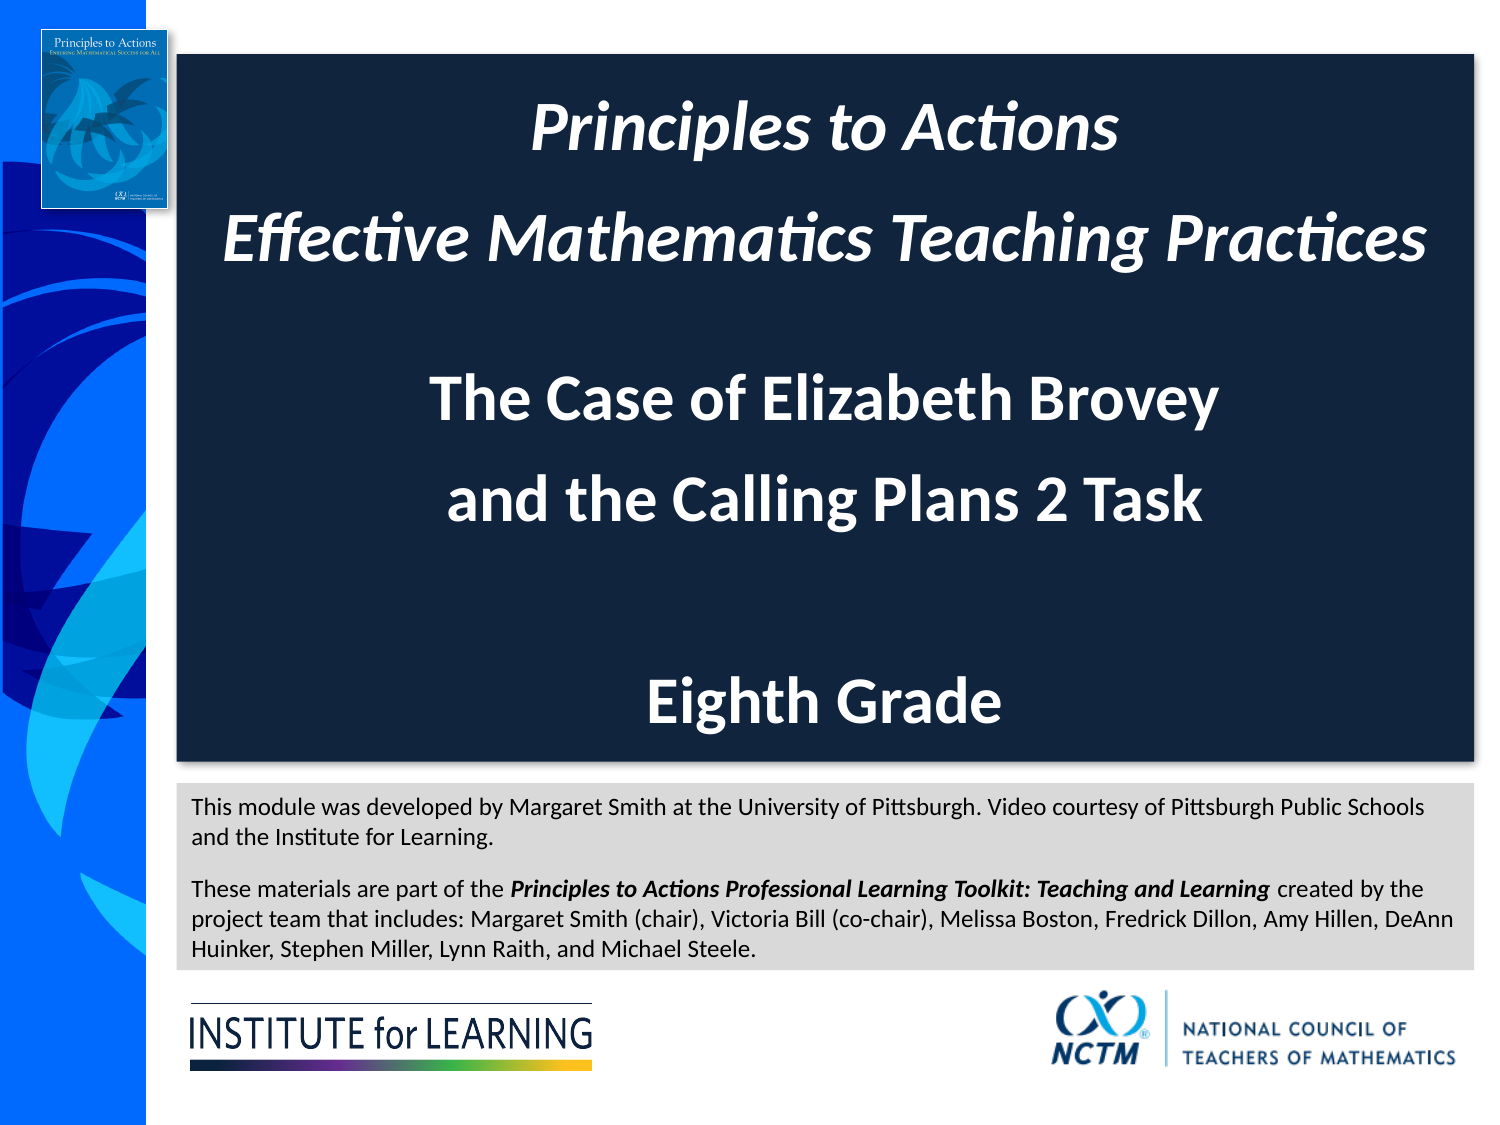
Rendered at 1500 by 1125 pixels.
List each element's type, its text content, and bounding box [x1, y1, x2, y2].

picture [0, 0, 168, 1125]
text_box This module was developed by Margaret Smith at the University of Pittsburgh. Video courtesy of Pittsburgh Public Schools and the Institute for Learning. These materials are part of the Principles to Actions Professional Learning Toolkit: Teaching and Learning created by the project team that includes: Margaret Smith (chair), Victoria Bill (co-chair), Melissa Boston, Fredrick Dillon, Amy Hillen, DeAnn Huinker, Stephen Miller, Lynn Raith, and Michael Steele. [176, 783, 1475, 971]
text_box Principles to Actions Effective Mathematics Teaching Practices The Case of Elizabeth Brovey and the Calling Plans 2 Task Eighth Grade [176, 54, 1475, 762]
picture [1034, 969, 1474, 1085]
picture [190, 1003, 592, 1072]
